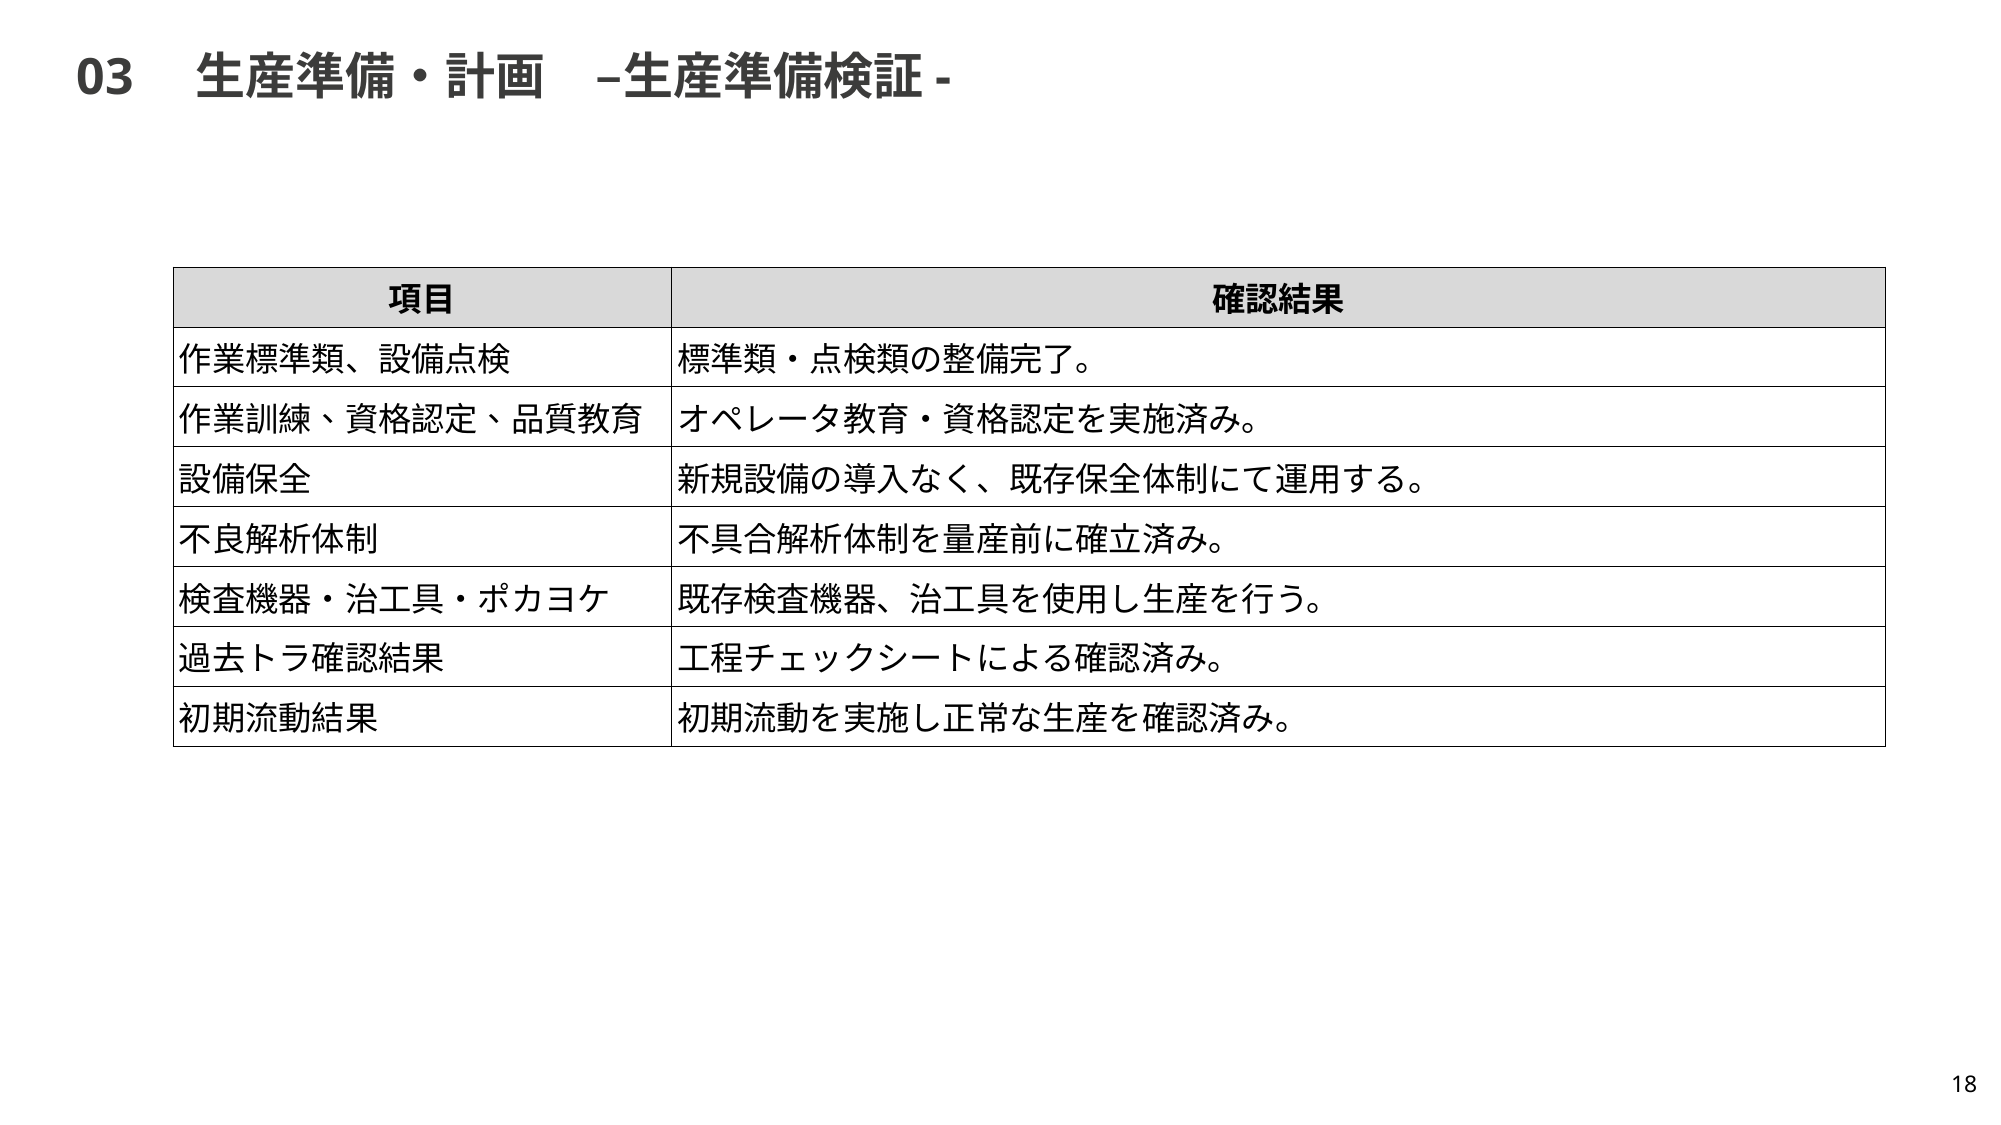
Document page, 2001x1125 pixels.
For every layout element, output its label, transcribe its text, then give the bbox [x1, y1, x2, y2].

table_cell 設備保全 [174, 447, 671, 506]
table_header 項目 [174, 268, 671, 327]
title 03 生産準備・計画 –生産準備検証- [0, 0, 1877, 123]
table_cell 過去トラ確認結果 [174, 627, 671, 686]
table_cell 検査機器・治工具・ポカヨケ [174, 567, 671, 626]
table_cell 初期流動を実施し正常な生産を確認済み。 [672, 687, 1885, 746]
table_cell 新規設備の導入なく、既存保全体制にて運用する。 [672, 447, 1885, 506]
table_cell 不良解析体制 [174, 507, 671, 566]
table_cell 工程チェックシートによる確認済み。 [672, 627, 1885, 686]
table_cell 標準類・点検類の整備完了。 [672, 328, 1885, 386]
table_cell 作業訓練、資格認定、品質教育 [174, 387, 671, 446]
table_cell 既存検査機器、治工具を使用し生産を行う。 [672, 567, 1885, 626]
table_cell 初期流動結果 [174, 687, 671, 746]
table_cell 不具合解析体制を量産前に確立済み。 [672, 507, 1885, 566]
table_cell オペレータ教育・資格認定を実施済み。 [672, 387, 1885, 446]
table_cell 作業標準類、設備点検 [174, 328, 671, 386]
table_header 確認結果 [672, 268, 1885, 327]
